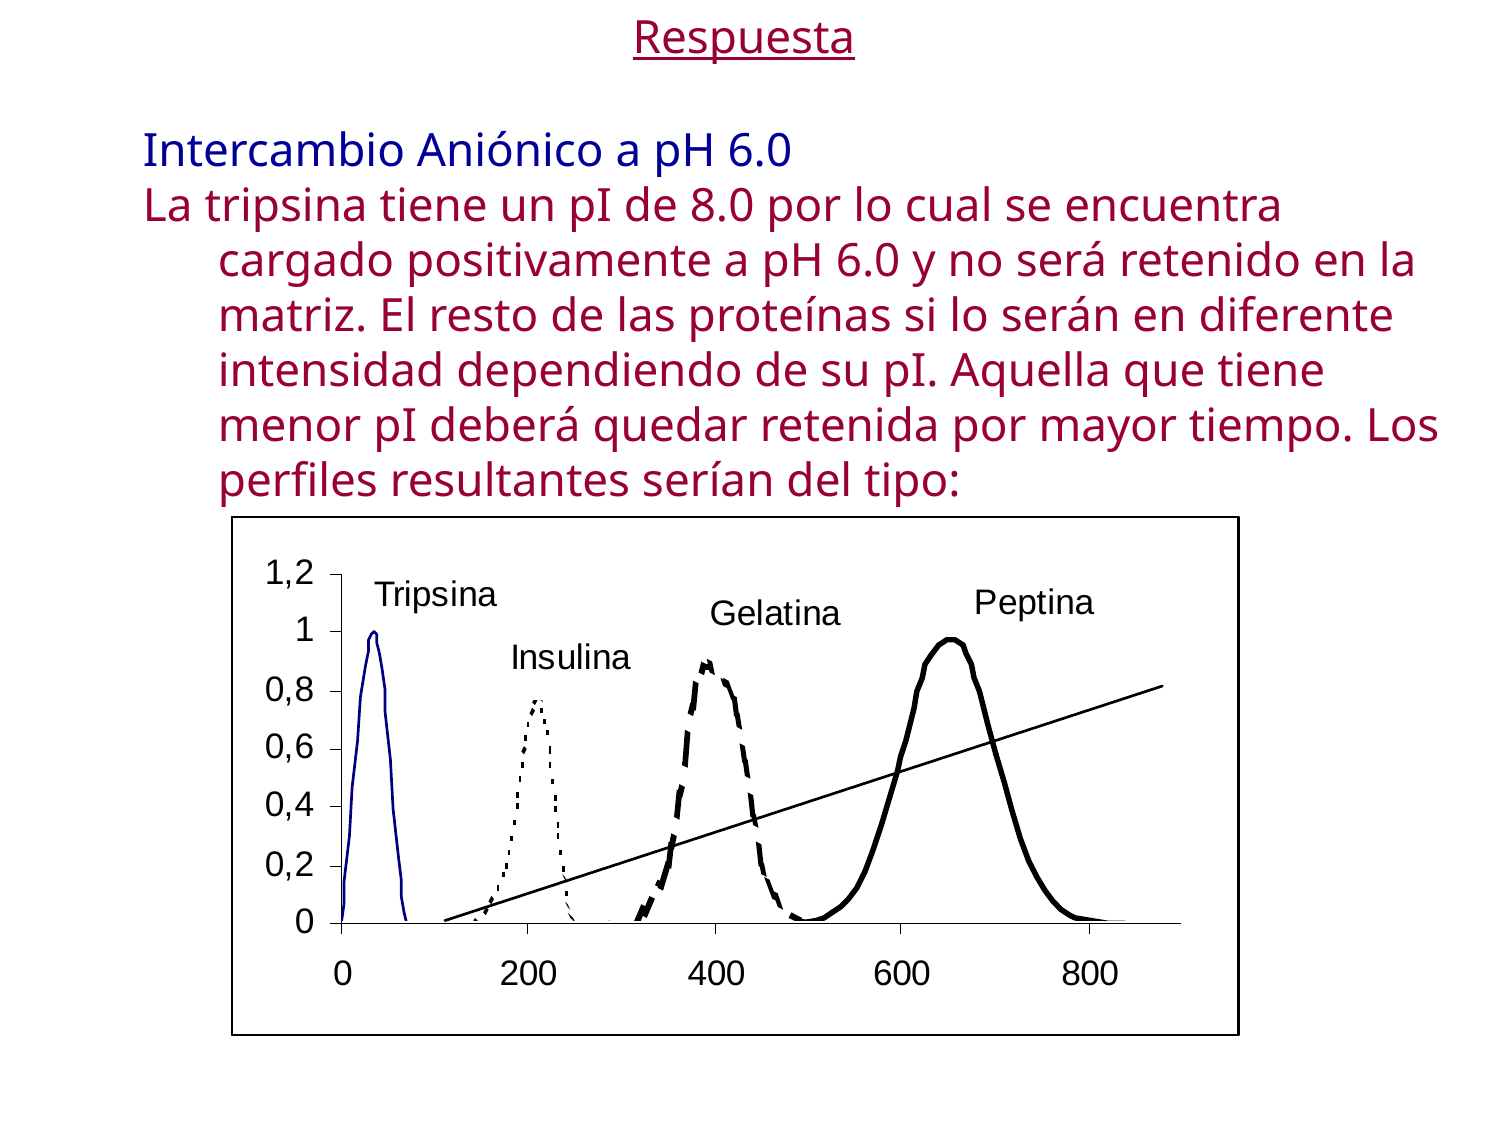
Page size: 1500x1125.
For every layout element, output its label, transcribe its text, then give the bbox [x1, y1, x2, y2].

text_box Respuesta [76, 0, 1412, 70]
picture [218, 503, 1259, 1052]
text_box Intercambio Aniónico a pH 6.0 La tripsina tiene un pI de 8.0 por lo cual se encuentra cargado positivamente a pH 6.0 y no será retenido en la matriz. El resto de las proteínas si lo serán en diferente intensidad dependiendo de su pI. Aquella que tiene menor pI deberá quedar retenida por mayor tiempo. Los perfiles resultantes serían del tipo: [53, 113, 1471, 514]
